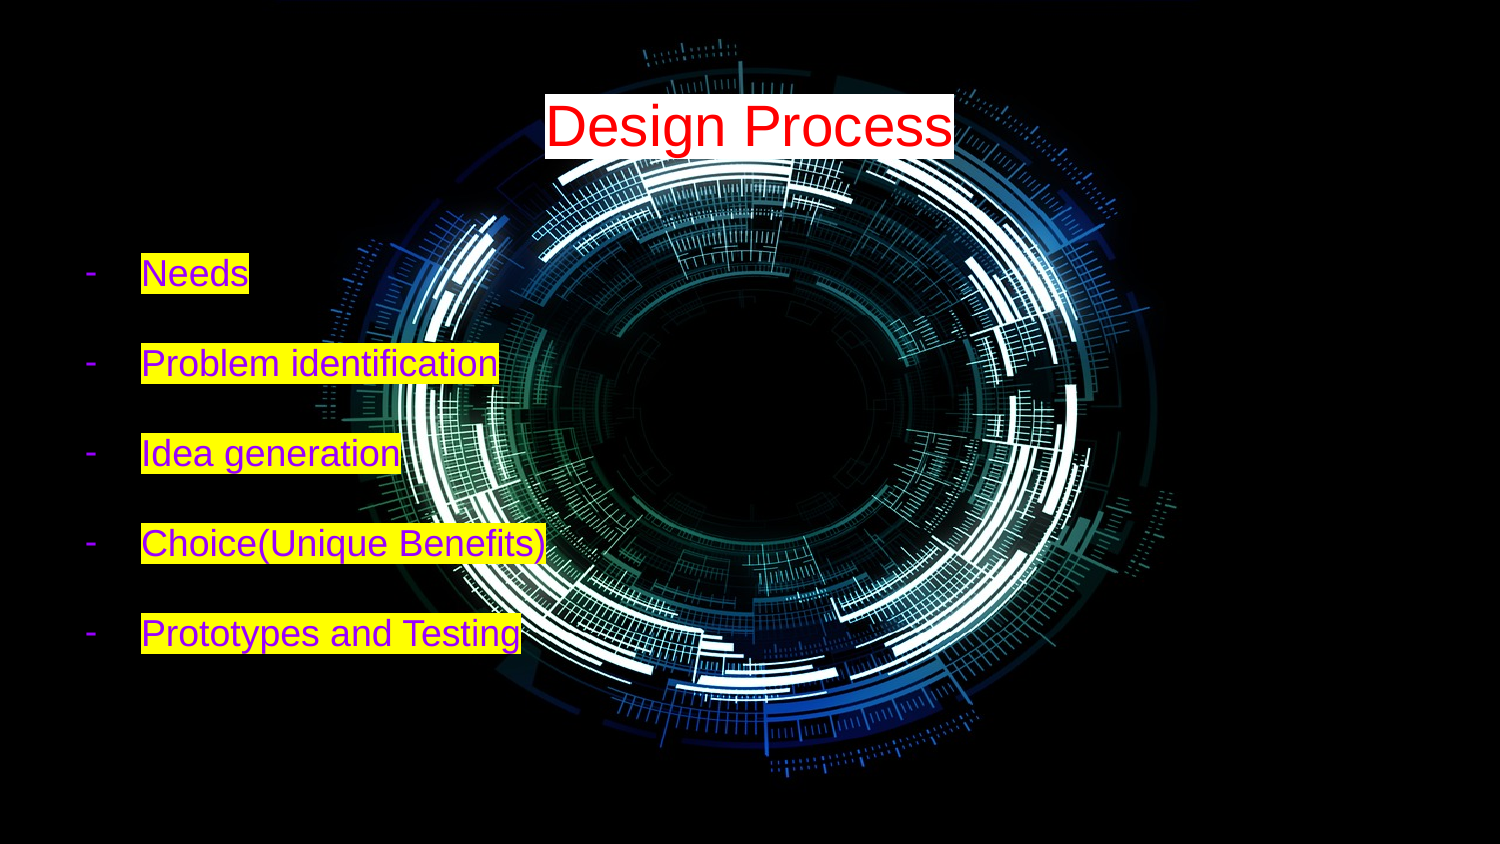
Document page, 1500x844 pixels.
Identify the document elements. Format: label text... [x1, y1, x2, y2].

title Design Process [51, 72, 1449, 167]
picture [0, 0, 1500, 844]
list Needs Problem identification Idea generation Choice(Unique Benefits) Prototypes and Testing [51, 189, 1449, 750]
